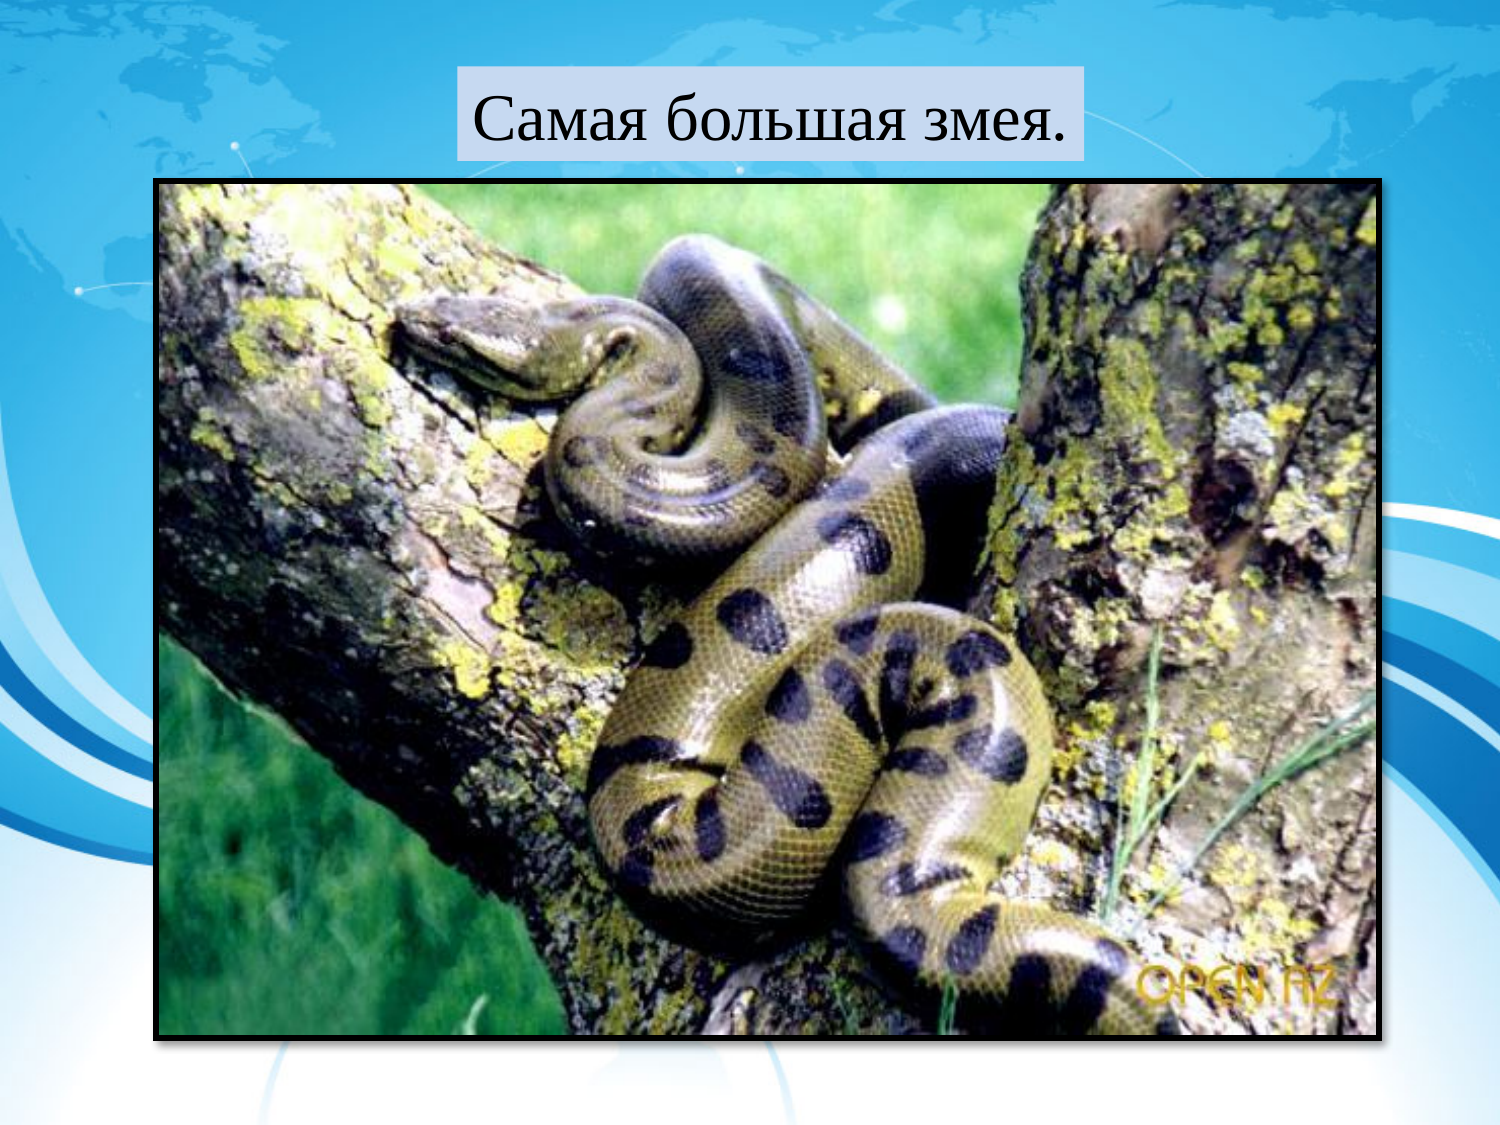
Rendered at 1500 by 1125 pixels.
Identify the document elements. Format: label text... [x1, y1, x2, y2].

text_box Самая большая змея. [457, 66, 1085, 161]
picture [0, 0, 1500, 1125]
